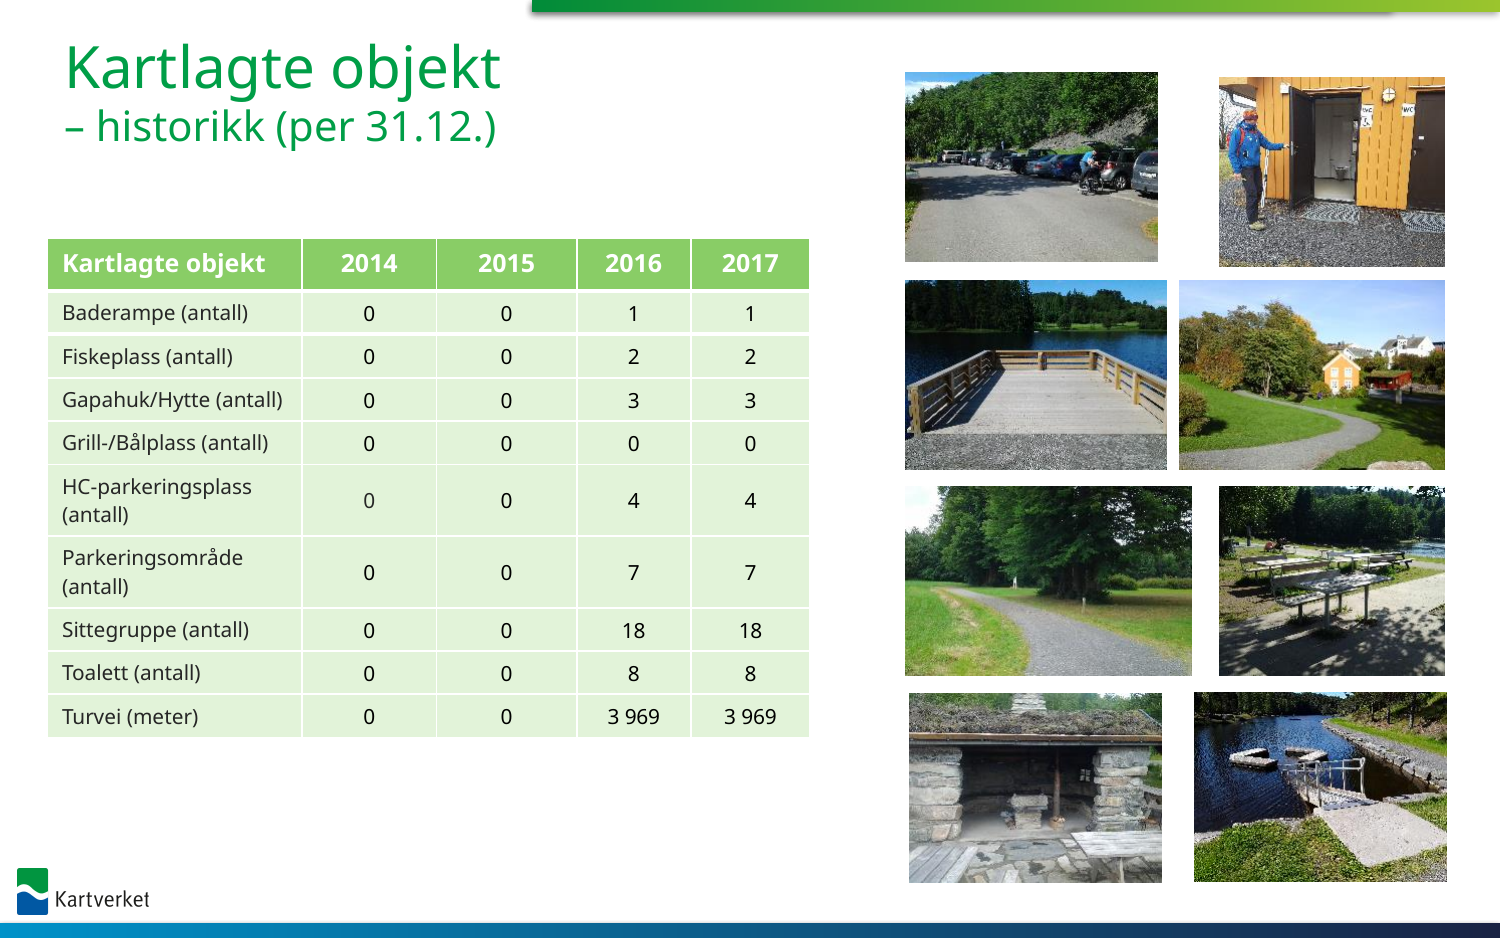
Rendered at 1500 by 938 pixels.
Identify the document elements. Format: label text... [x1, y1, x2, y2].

table_header 2014 [303, 239, 436, 289]
table_cell 18 [578, 609, 690, 650]
table_cell 0 [303, 293, 436, 332]
table_cell 8 [578, 652, 690, 693]
text_box Kartlagte objekt – historikk (per 31.12.) [49, 14, 1431, 158]
table_cell 2 [692, 336, 809, 377]
table_cell 0 [437, 695, 576, 737]
table_cell 18 [692, 609, 809, 650]
table_cell 3 969 [578, 695, 690, 737]
table_cell 0 [303, 465, 436, 535]
table_cell 0 [578, 422, 690, 464]
table_header 2017 [692, 239, 809, 289]
table_cell 0 [437, 379, 576, 420]
picture [905, 72, 1158, 262]
table_cell 8 [692, 652, 809, 693]
table_cell Fiskeplass (antall) [48, 336, 301, 377]
table_cell 0 [437, 465, 576, 535]
table_cell 0 [437, 336, 576, 377]
table_cell 2 [578, 336, 690, 377]
picture [909, 693, 1163, 884]
table_cell Gapahuk/Hytte (antall) [48, 379, 301, 420]
table_cell 1 [692, 293, 809, 332]
table_cell 0 [303, 379, 436, 420]
table_cell Baderampe (antall) [48, 293, 301, 332]
table_cell 7 [578, 537, 690, 607]
table_header Kartlagte objekt [48, 239, 301, 289]
picture [905, 486, 1193, 676]
table_cell 0 [692, 422, 809, 464]
table_cell 4 [692, 465, 809, 535]
table_cell Toalett (antall) [48, 652, 301, 693]
table_cell 0 [303, 336, 436, 377]
table_cell 0 [437, 609, 576, 650]
picture [905, 280, 1167, 470]
table_cell 1 [578, 293, 690, 332]
table_cell 7 [692, 537, 809, 607]
picture [1219, 486, 1445, 676]
table_cell 0 [437, 293, 576, 332]
picture [1194, 692, 1448, 882]
table_cell 0 [303, 422, 436, 464]
table_cell 0 [303, 695, 436, 737]
table_cell Sittegruppe (antall) [48, 609, 301, 650]
table_cell 0 [303, 609, 436, 650]
table_cell 0 [437, 537, 576, 607]
table_cell Turvei (meter) [48, 695, 301, 737]
table_cell 0 [437, 422, 576, 464]
picture [1179, 280, 1445, 470]
table_cell Parkeringsområde (antall) [48, 537, 301, 607]
table_cell 0 [437, 652, 576, 693]
table_cell 0 [303, 652, 436, 693]
table_cell 3 [578, 379, 690, 420]
table_cell 3 969 [692, 695, 809, 737]
table_header 2016 [578, 239, 690, 289]
table_cell 0 [303, 537, 436, 607]
picture [1219, 77, 1445, 267]
table_cell Grill-/Bålplass (antall) [48, 422, 301, 464]
table_cell HC-parkeringsplass (antall) [48, 465, 301, 535]
table_header 2015 [437, 239, 576, 289]
table_cell 3 [692, 379, 809, 420]
table_cell 4 [578, 465, 690, 535]
